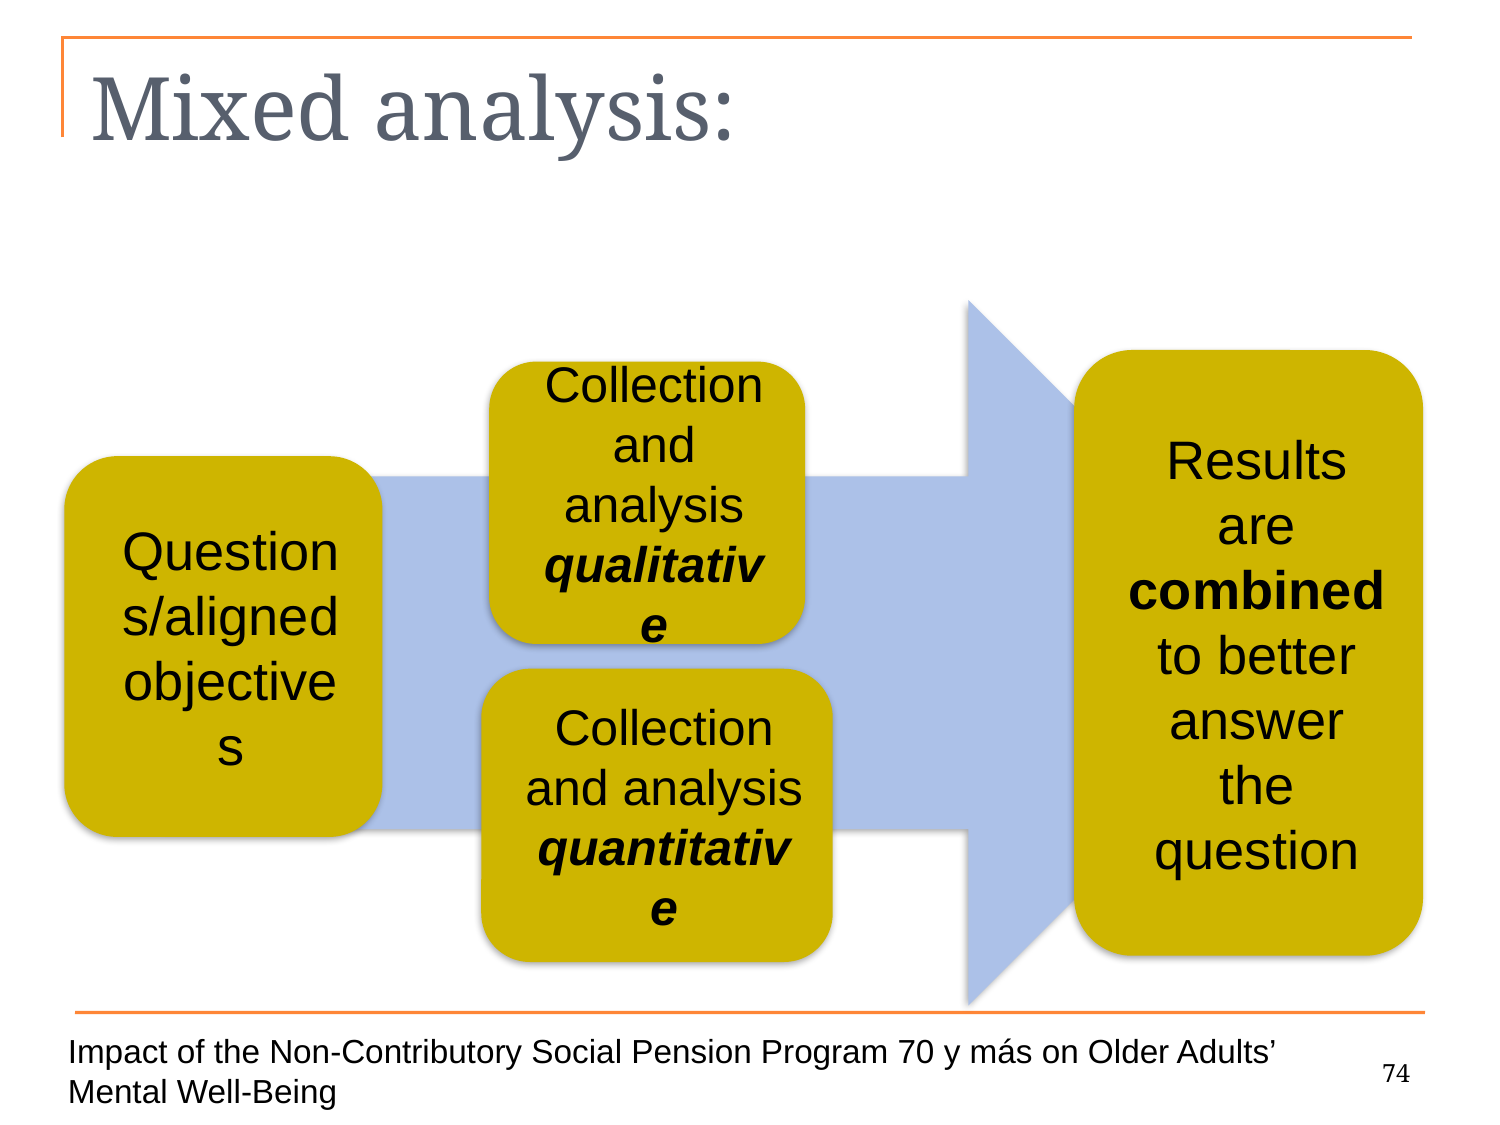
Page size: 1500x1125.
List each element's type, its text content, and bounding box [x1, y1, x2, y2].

title Mixed analysis: [75, 45, 1425, 233]
slide_number 74 [1365, 1023, 1426, 1100]
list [62, 299, 1424, 1006]
text_box Impact of the Non-Contributory Social Pension Program 70 y más on Older Adults’ Mental Well-Being [53, 1023, 1365, 1118]
